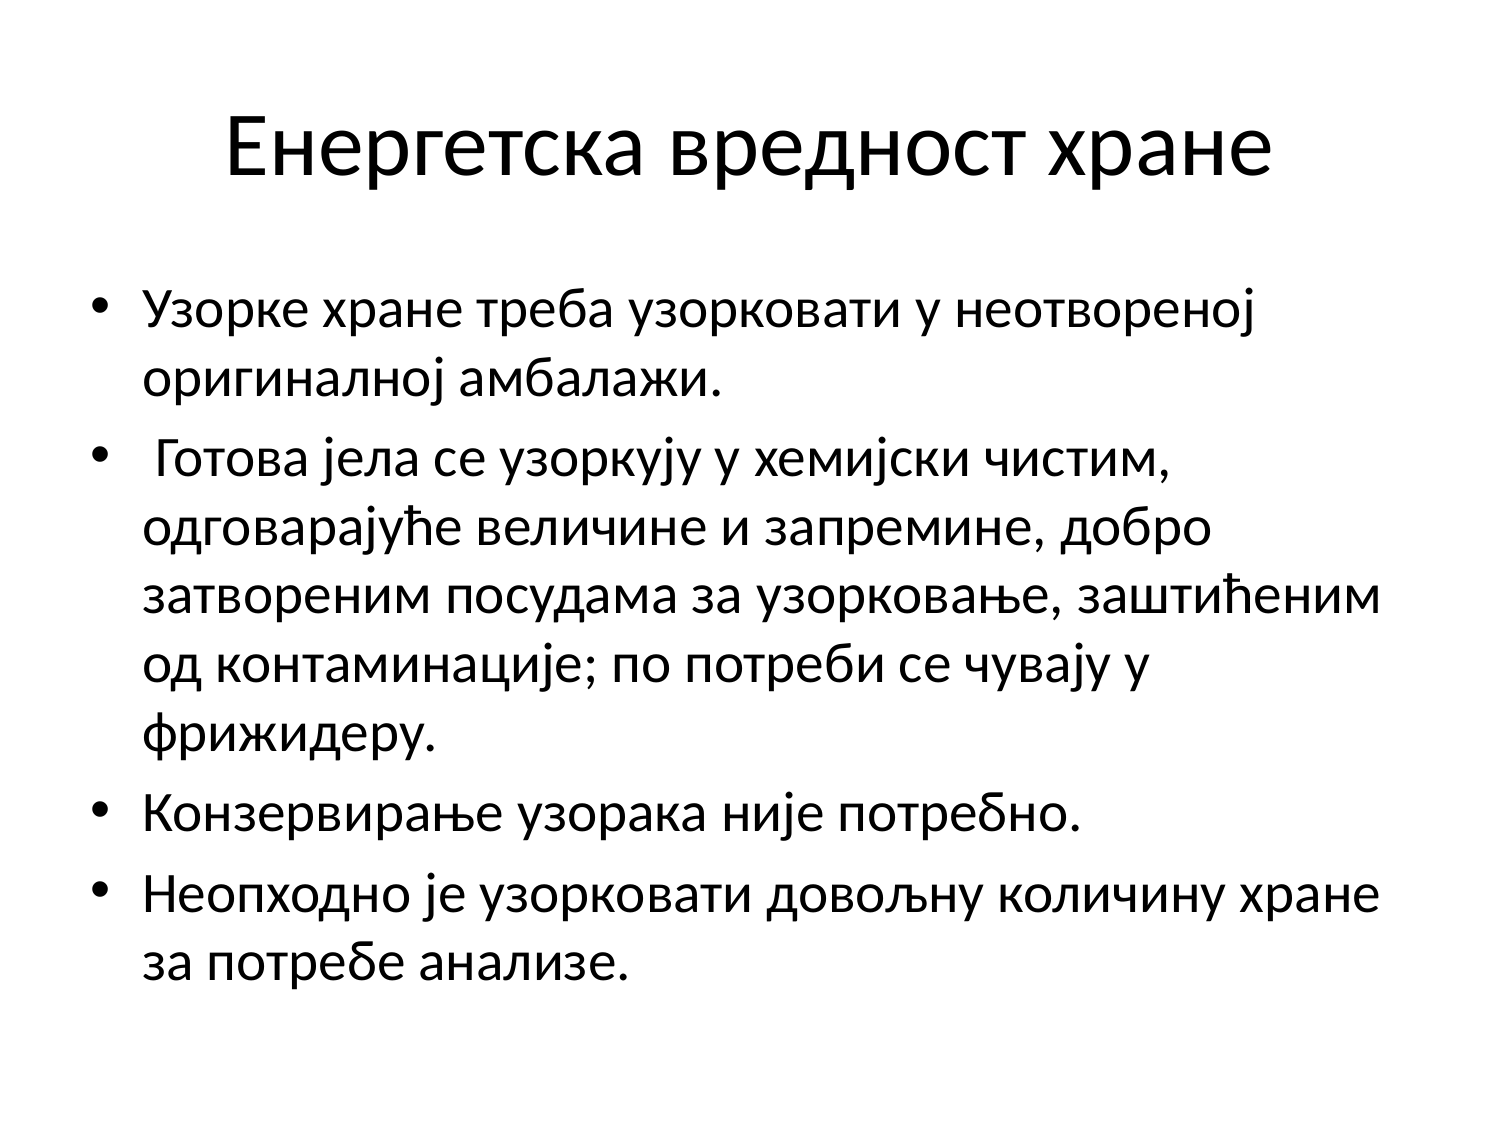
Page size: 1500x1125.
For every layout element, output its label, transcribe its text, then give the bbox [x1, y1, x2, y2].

title Енергетска вредност хране [75, 45, 1425, 233]
list Узорке хране треба узорковати у неотвореној оригиналној амбалажи. Готова јела се узоркују у хемијски чистим, одговарајуће величине и запремине, добро затвореним посудама за узорковање, заштићеним од контаминације; по потреби се чувају у фрижидеру. Конзервирање узорака није потребно. Неопходно је узорковати довољну количину хране за потребе анализе. [75, 262, 1425, 1005]
